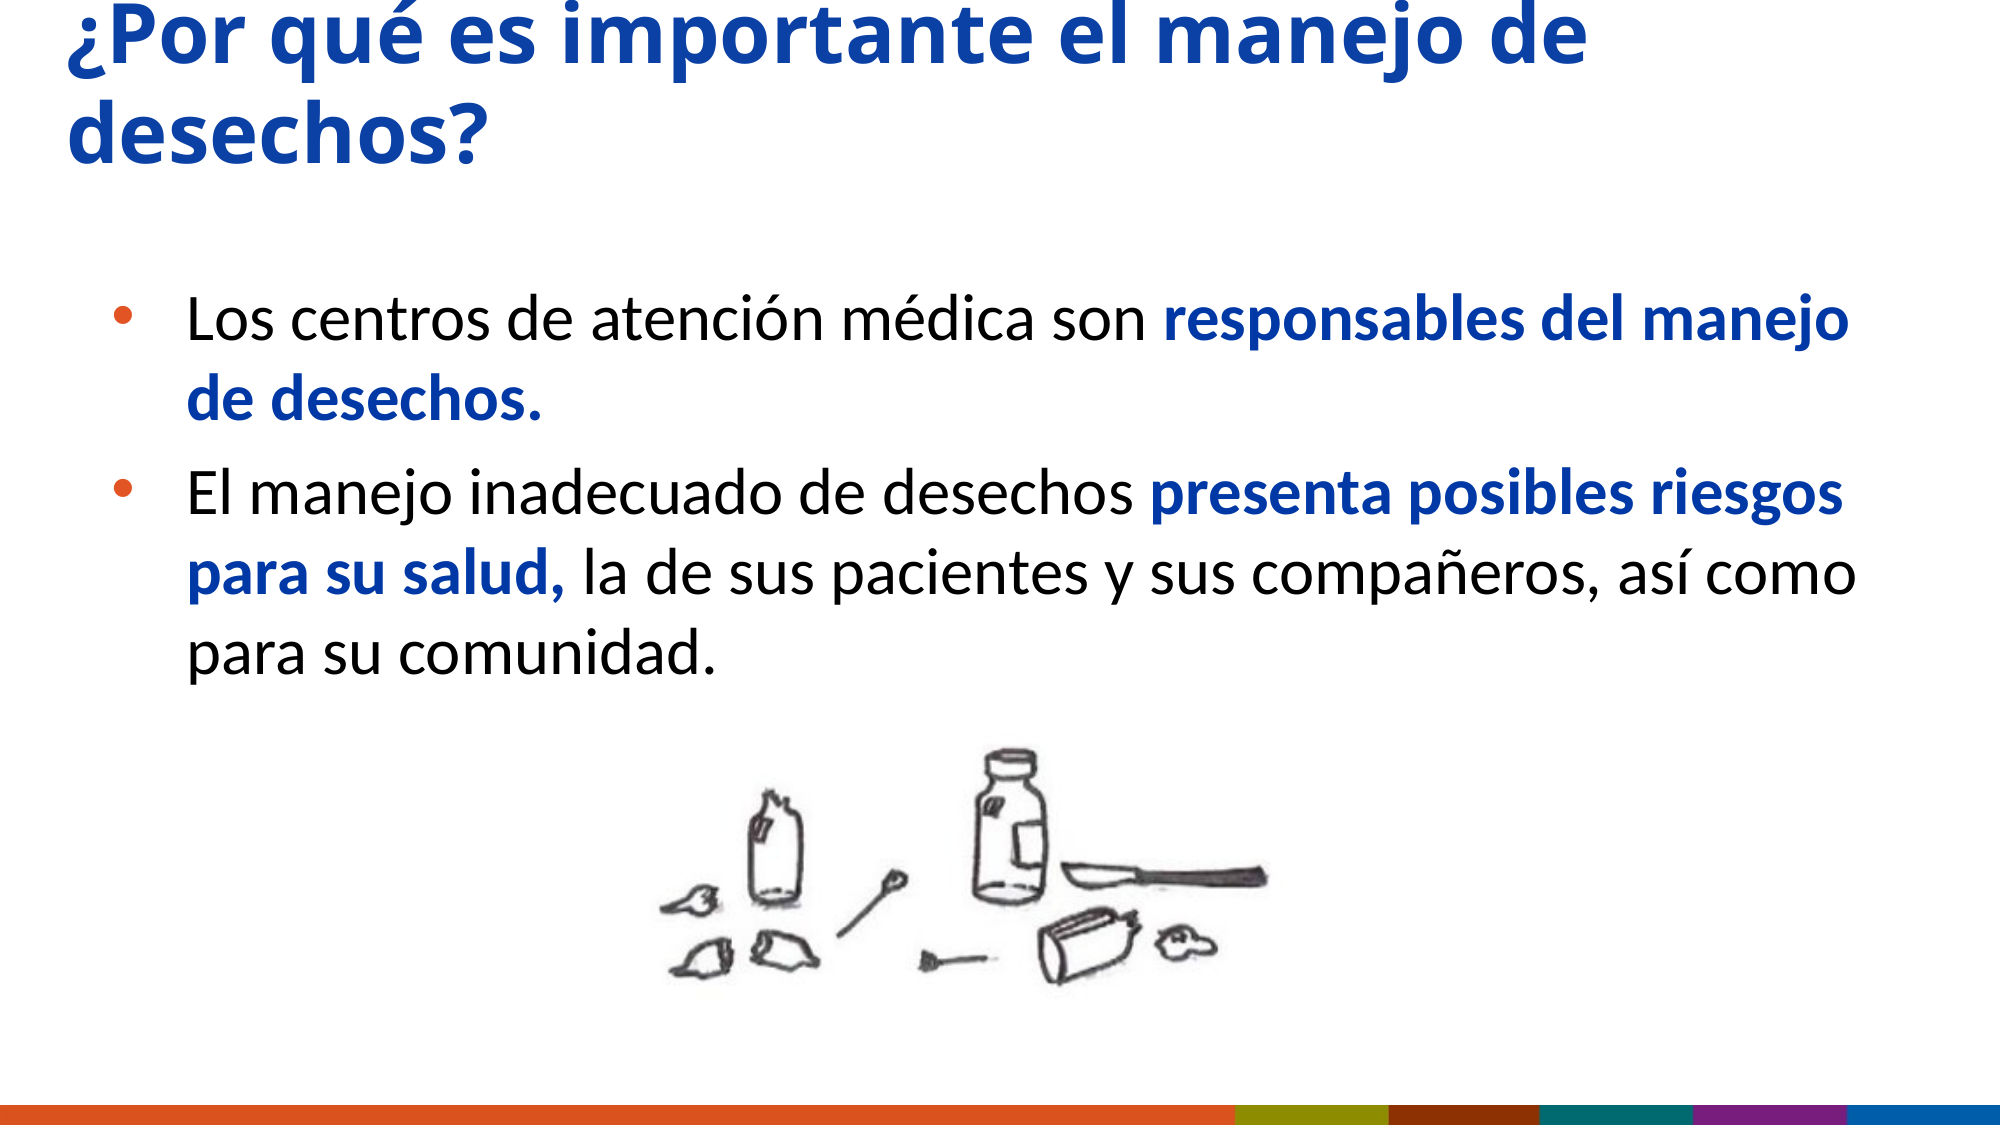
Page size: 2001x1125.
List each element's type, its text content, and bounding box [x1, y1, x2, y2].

list Los centros de atención médica son responsables del manejo de desechos. El manejo inadecuado de desechos presenta posibles riesgos para su salud, la de sus pacientes y sus compañeros, así como para su comunidad. [96, 266, 1897, 952]
picture [638, 718, 1313, 1032]
title ¿Por qué es importante el manejo de desechos? [51, 0, 1852, 188]
picture [0, 1105, 2000, 1125]
